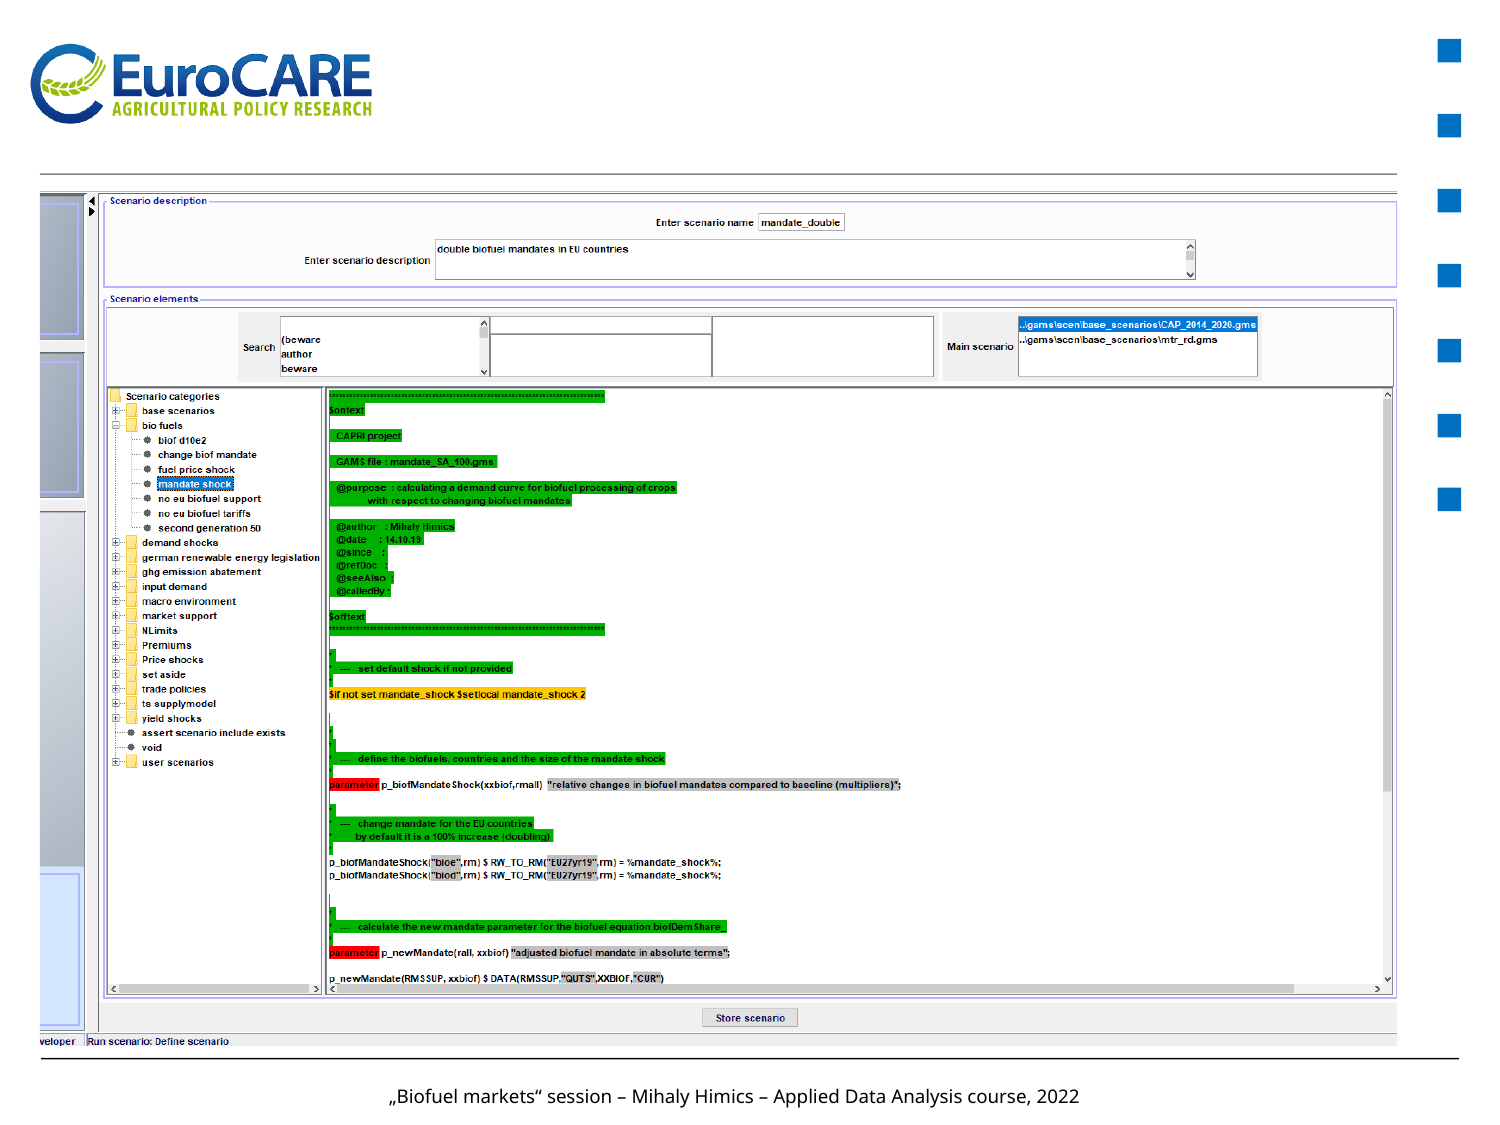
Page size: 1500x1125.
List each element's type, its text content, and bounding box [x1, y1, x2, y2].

footer „Biofuel markets“ session – Mihaly Himics – Applied Data Analysis course, 2022 [24, 1071, 1444, 1108]
picture [39, 169, 1398, 1047]
picture [30, 43, 372, 124]
